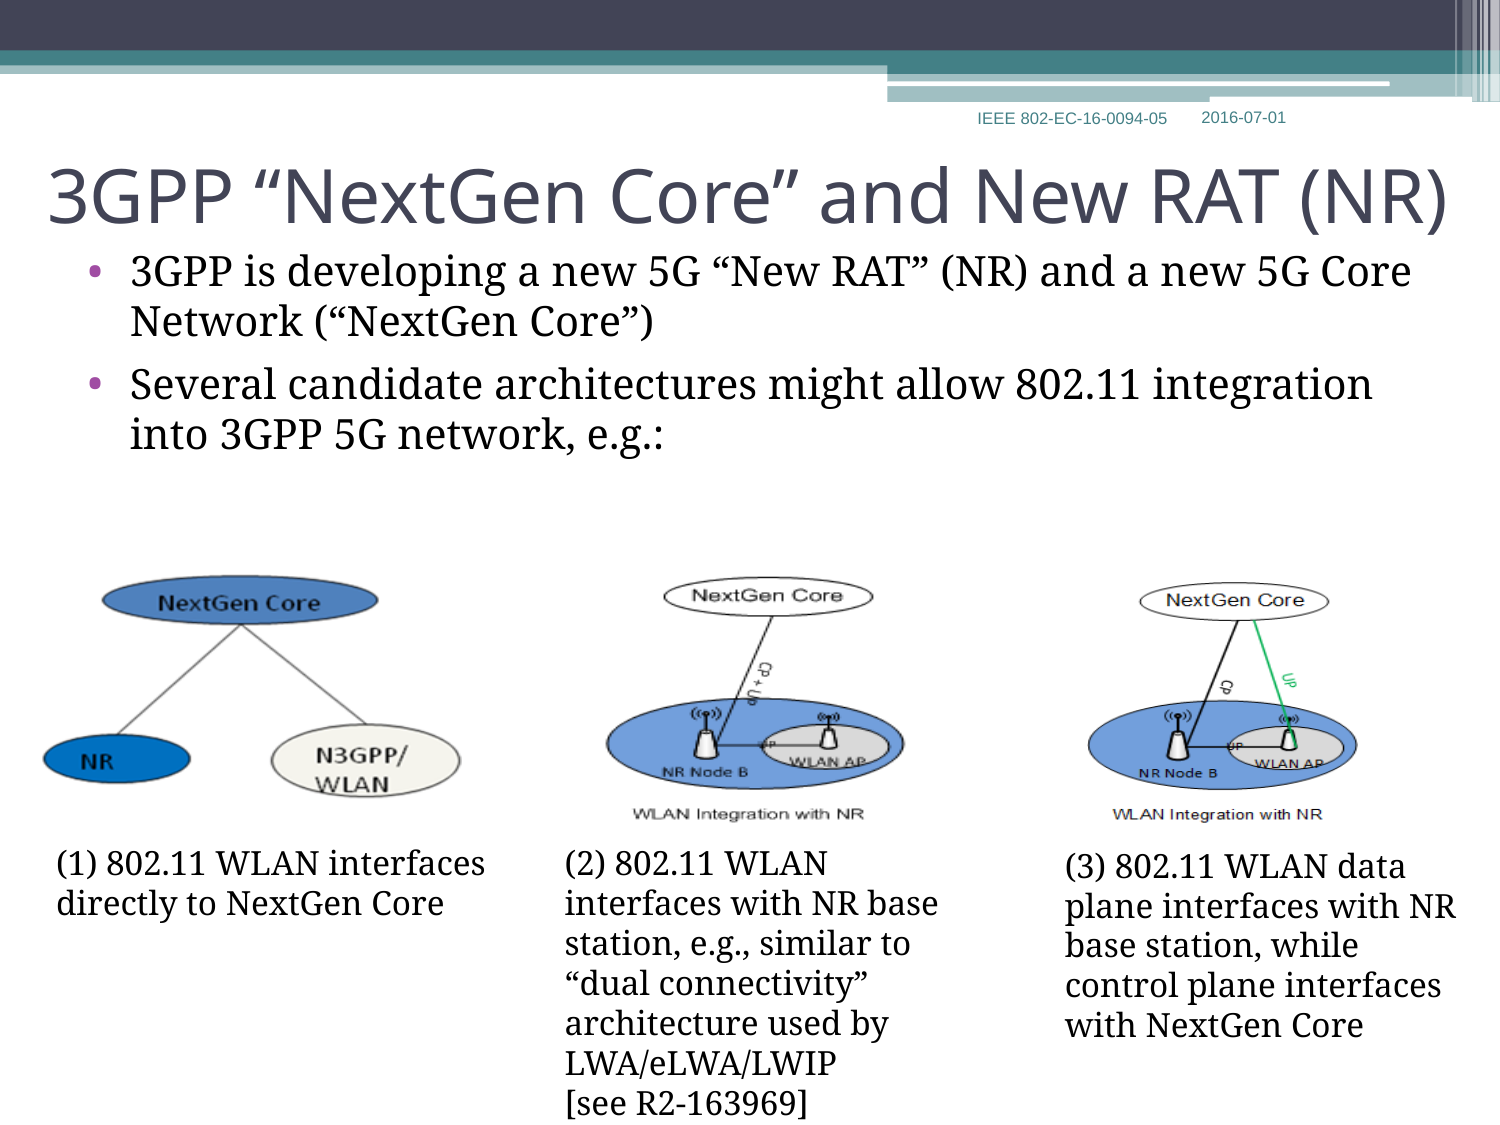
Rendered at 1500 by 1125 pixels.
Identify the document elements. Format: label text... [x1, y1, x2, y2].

text_box (3) 802.11 WLAN data plane interfaces with NR base station, while control plane interfaces with NextGen Core [1050, 837, 1475, 1052]
picture [562, 574, 938, 830]
text_box (2) 802.11 WLAN interfaces with NR base station, e.g., similar to “dual connectivity” architecture used by LWA/eLWA/LWIP [see R2-163969] [549, 835, 1013, 1125]
title 3GPP “NextGen Core” and New RAT (NR) [39, 136, 1473, 251]
text_box (1) 802.11 WLAN interfaces directly to NextGen Core [41, 835, 504, 930]
list 3GPP is developing a new 5G “New RAT” (NR) and a new 5G Core Network (“NextGen Core”) Several candidate architectures might allow 802.11 integration into 3GPP 5G network, e.g.: [61, 236, 1426, 551]
picture [1087, 581, 1358, 830]
picture [41, 573, 462, 800]
